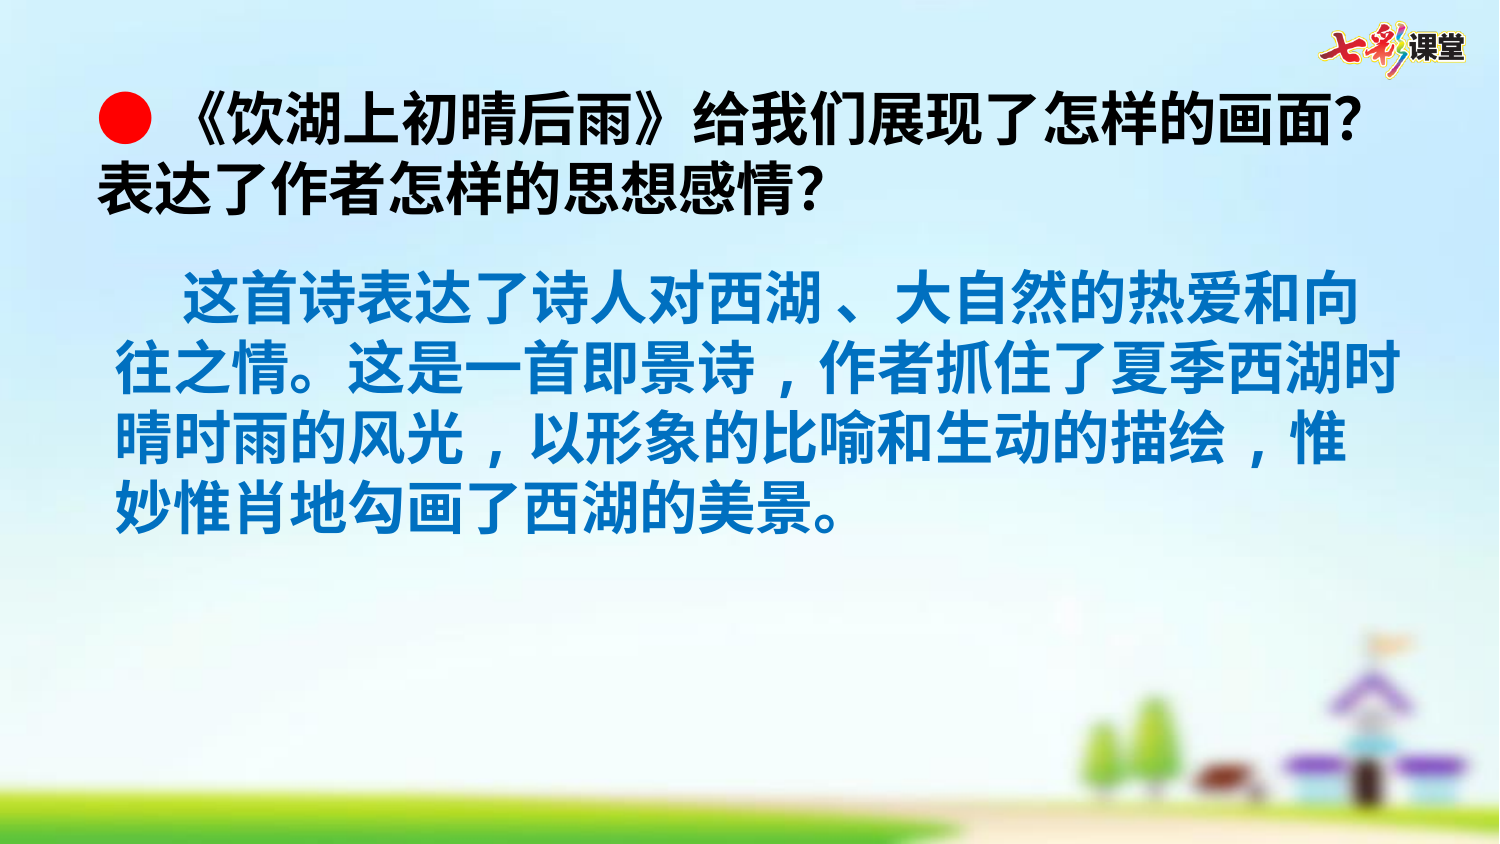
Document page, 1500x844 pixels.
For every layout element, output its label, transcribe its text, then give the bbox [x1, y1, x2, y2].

text_box ●《饮湖上初晴后雨》给我们展现了怎样的画面？表达了作者怎样的思想感情？ [81, 75, 1439, 230]
text_box 这首诗表达了诗人对西湖 、大自然的热爱和向往之情。这是一首即景诗,作者抓住了夏季西湖时晴时雨的风光,以形象的比喻和生动的描绘,惟妙惟肖地勾画了西湖的美景。 [100, 253, 1420, 549]
picture [0, 0, 1499, 844]
